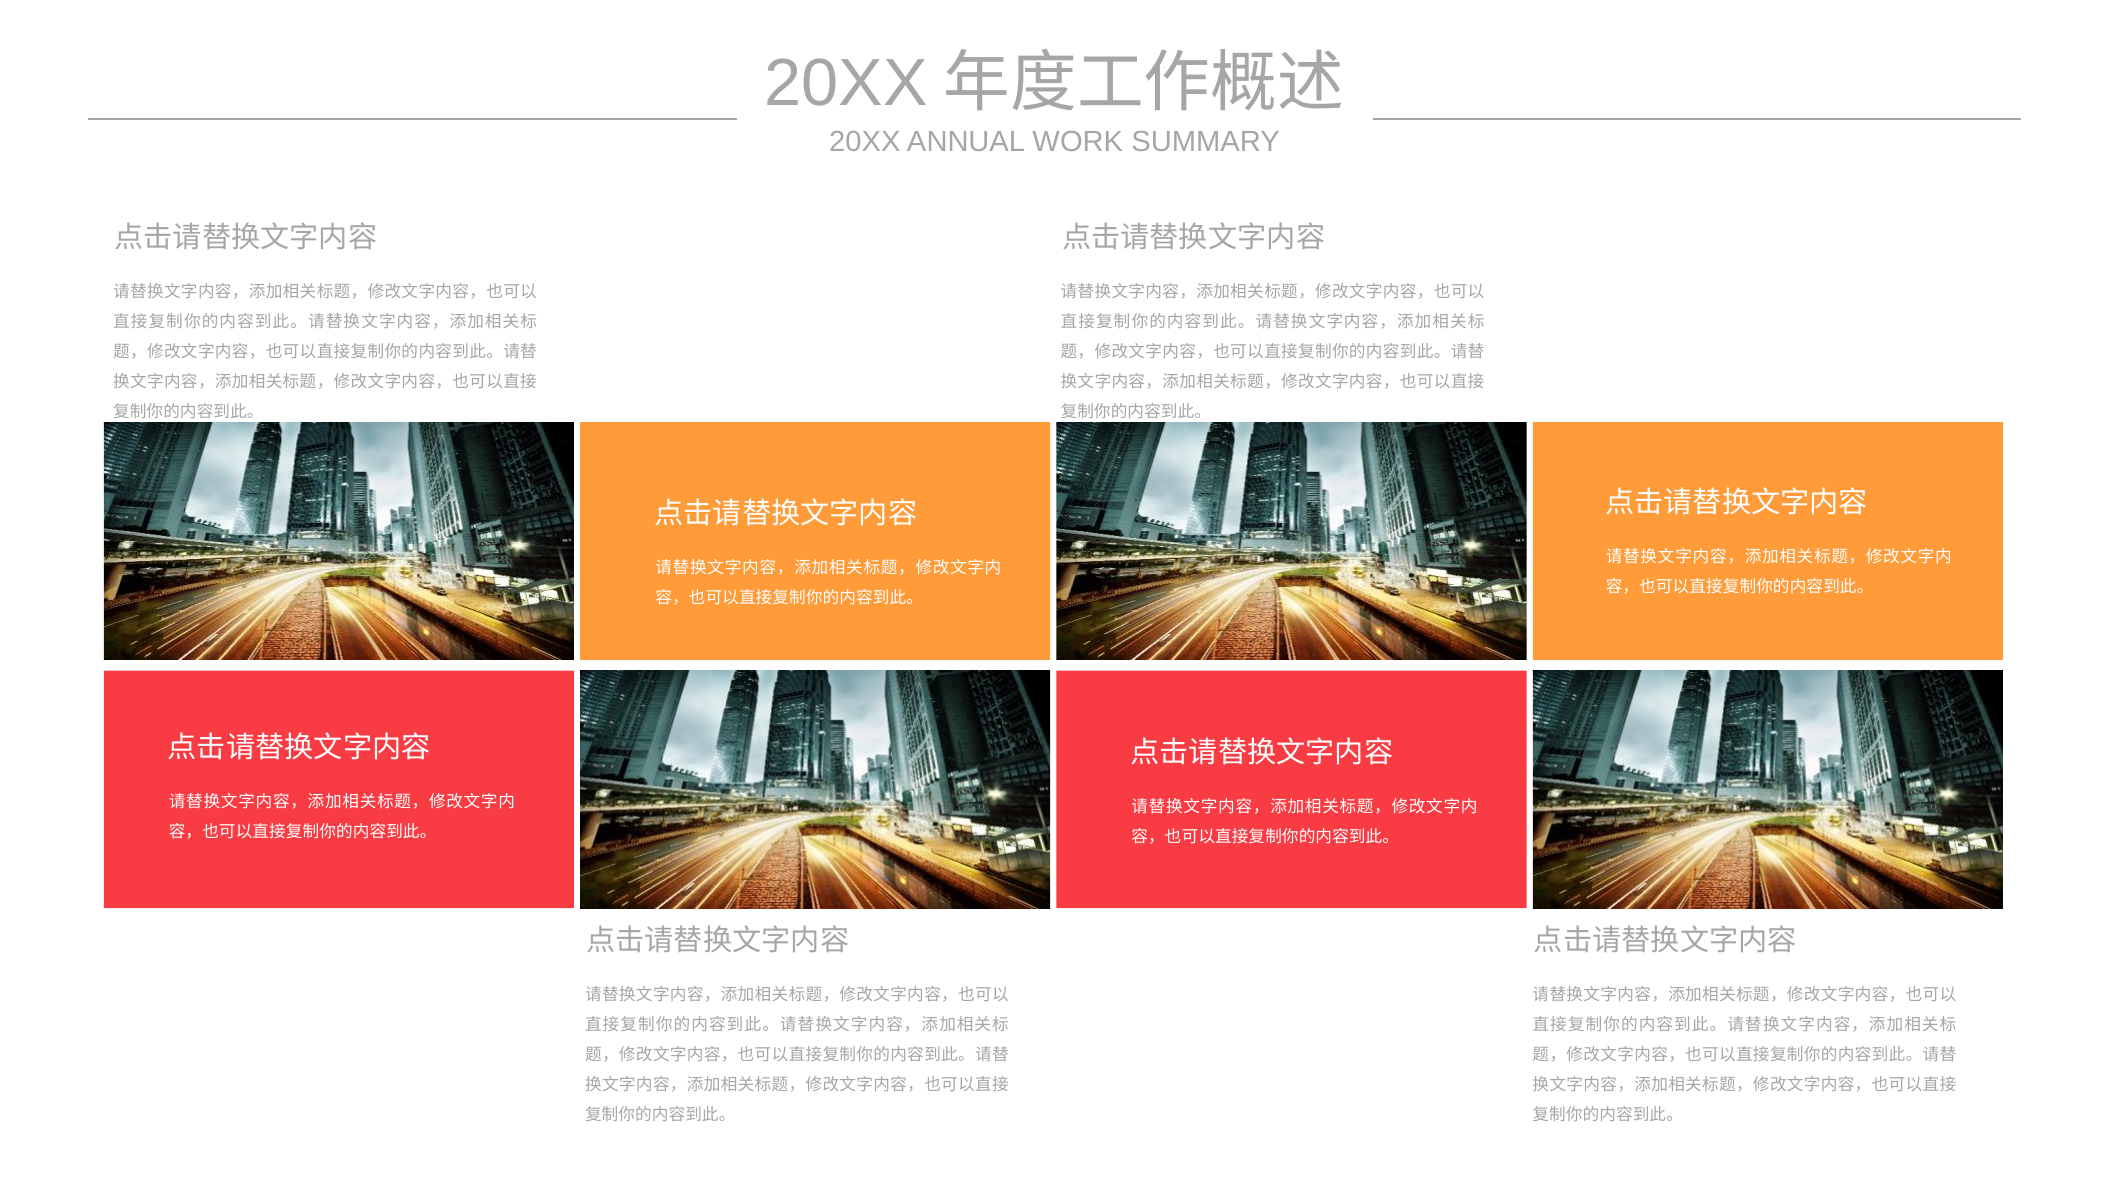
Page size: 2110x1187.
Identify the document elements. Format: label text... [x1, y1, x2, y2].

text_box [580, 422, 1051, 660]
text_box 请替换文字内容，添加相关标题，修改文字内容，也可以直接复制你的内容到此。请替换文字内容，添加相关标题，修改文字内容，也可以直接复制你的内容到此。请替换文字内容，添加相关标题，修改文字内容，也可以直接复制你的内容到此。 [1532, 974, 1958, 1124]
text_box 点击请替换文字内容 [167, 728, 436, 764]
text_box 请替换文字内容，添加相关标题，修改文字内容，也可以直接复制你的内容到此。请替换文字内容，添加相关标题，修改文字内容，也可以直接复制你的内容到此。请替换文字内容，添加相关标题，修改文字内容，也可以直接复制你的内容到此。 [585, 974, 1010, 1124]
text_box 20XX年度工作概述 [730, 38, 1379, 119]
text_box [1056, 422, 1527, 660]
text_box [103, 670, 574, 909]
text_box 请替换文字内容，添加相关标题，修改文字内容，也可以直接复制你的内容到此。 [1131, 785, 1479, 846]
text_box 点击请替换文字内容 [1062, 218, 1370, 254]
text_box [1532, 422, 2003, 660]
text_box [1056, 670, 1527, 909]
text_box 请替换文字内容，添加相关标题，修改文字内容，也可以直接复制你的内容到此。 [1605, 536, 1953, 597]
text_box 请替换文字内容，添加相关标题，修改文字内容，也可以直接复制你的内容到此。请替换文字内容，添加相关标题，修改文字内容，也可以直接复制你的内容到此。请替换文字内容，添加相关标题，修改文字内容，也可以直接复制你的内容到此。 [1060, 270, 1486, 421]
text_box 请替换文字内容，添加相关标题，修改文字内容，也可以直接复制你的内容到此。 [655, 546, 1002, 607]
text_box 20XX ANNUAL WORK SUMMARY [824, 122, 1285, 158]
text_box 点击请替换文字内容 [586, 921, 894, 957]
text_box 点击请替换文字内容 [1533, 921, 1842, 957]
text_box [1532, 670, 2003, 909]
text_box [103, 422, 574, 660]
text_box 点击请替换文字内容 [1130, 732, 1399, 769]
text_box 点击请替换文字内容 [654, 494, 923, 530]
text_box 点击请替换文字内容 [1604, 483, 1873, 519]
text_box [580, 670, 1051, 909]
text_box 请替换文字内容，添加相关标题，修改文字内容，也可以直接复制你的内容到此。请替换文字内容，添加相关标题，修改文字内容，也可以直接复制你的内容到此。请替换文字内容，添加相关标题，修改文字内容，也可以直接复制你的内容到此。 [113, 270, 538, 421]
text_box 点击请替换文字内容 [114, 218, 423, 254]
text_box 请替换文字内容，添加相关标题，修改文字内容，也可以直接复制你的内容到此。 [168, 781, 516, 841]
